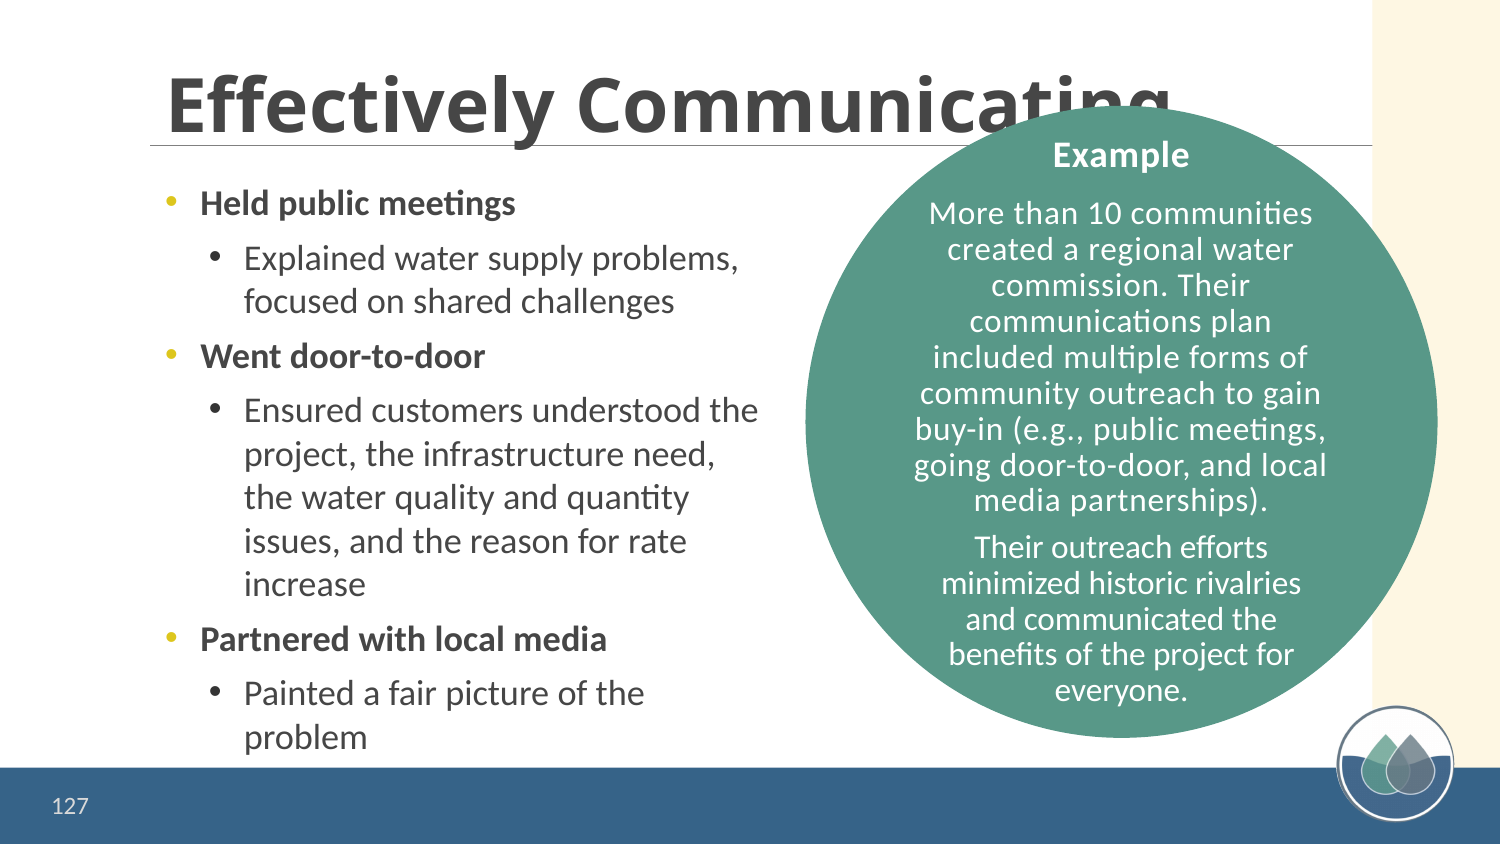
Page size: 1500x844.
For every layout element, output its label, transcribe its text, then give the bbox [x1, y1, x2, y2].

list Held public meetings Explained water supply problems, focused on shared challenges Went door-to-door Ensured customers understood the project, the infrastructure need, the water quality and quantity issues, and the reason for rate increase Partnered with local media Painted a fair picture of the problem [150, 171, 780, 767]
text_box Example More than 10 communities created a regional water commission. Their communications plan included multiple forms of community outreach to gain buy-in (e.g., public meetings, going door-to-door, and local media partnerships). Their outreach efforts minimized historic rivalries and communicated the benefits of the project for everyone. [805, 105, 1438, 738]
title Effectively Communicating [150, 30, 1373, 156]
slide_number 127 [16, 782, 124, 828]
